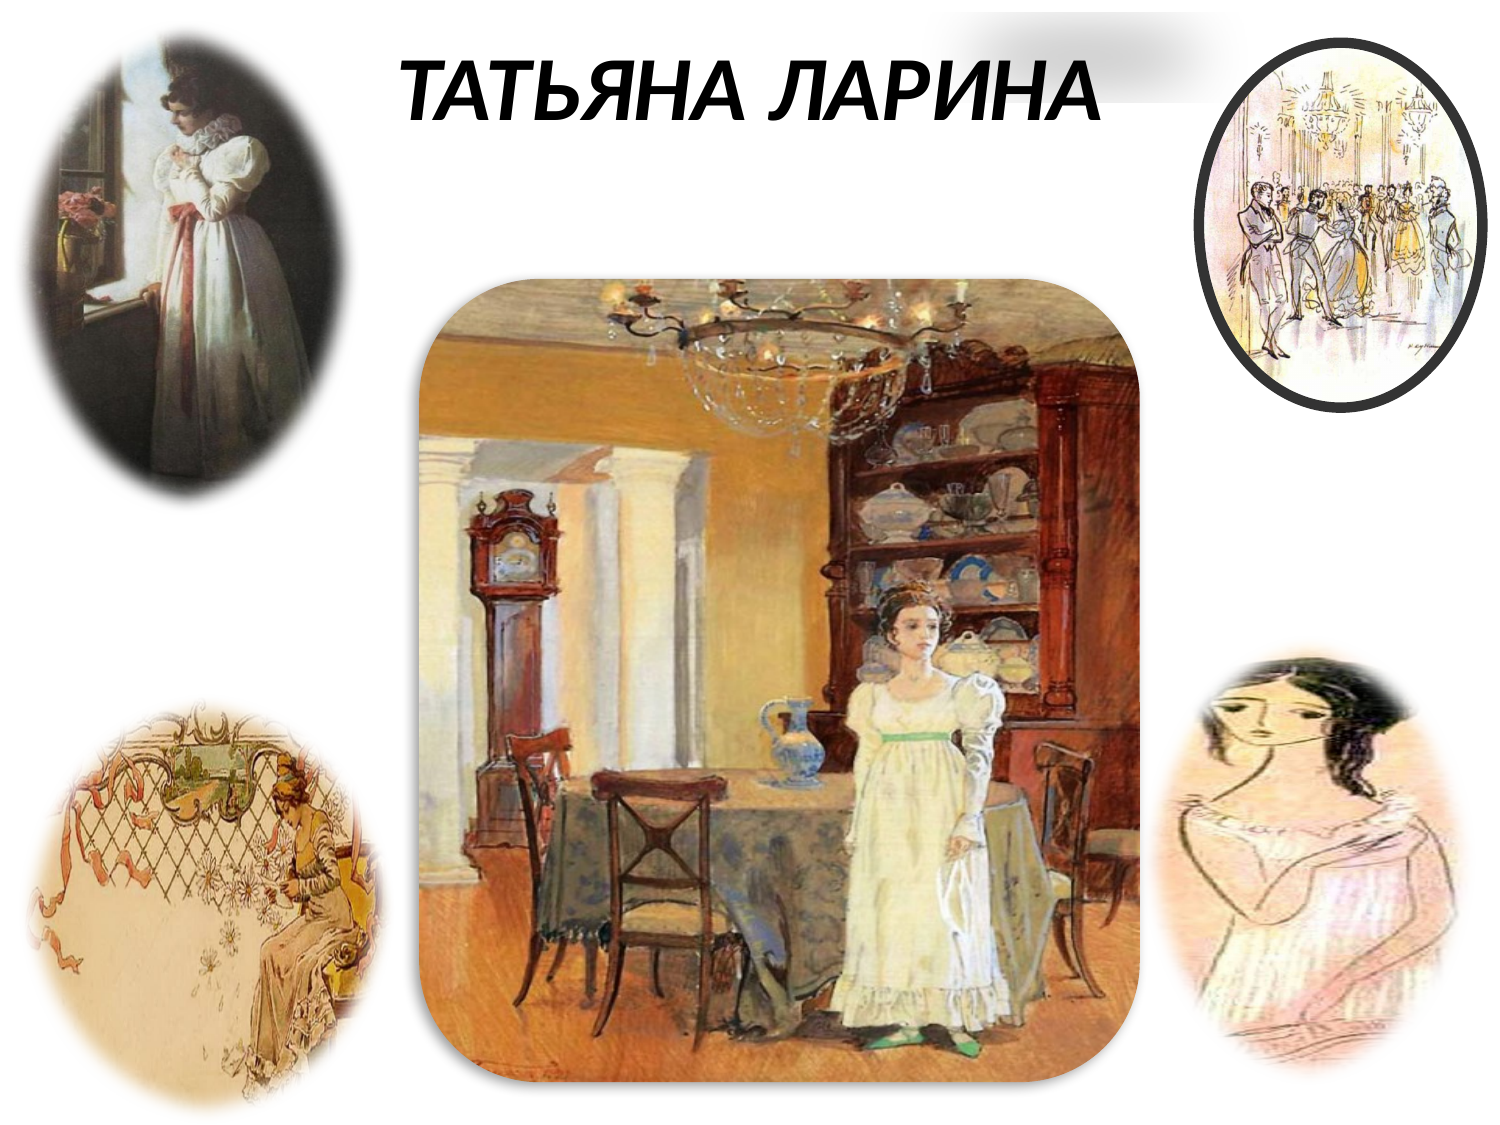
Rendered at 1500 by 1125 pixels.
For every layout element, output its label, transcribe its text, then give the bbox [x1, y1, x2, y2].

picture [1198, 42, 1483, 408]
picture [1139, 633, 1478, 1087]
title ТАТЬЯНА ЛАРИНА [365, 45, 1193, 233]
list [418, 278, 1140, 1083]
picture [10, 18, 361, 516]
picture [17, 692, 396, 1125]
